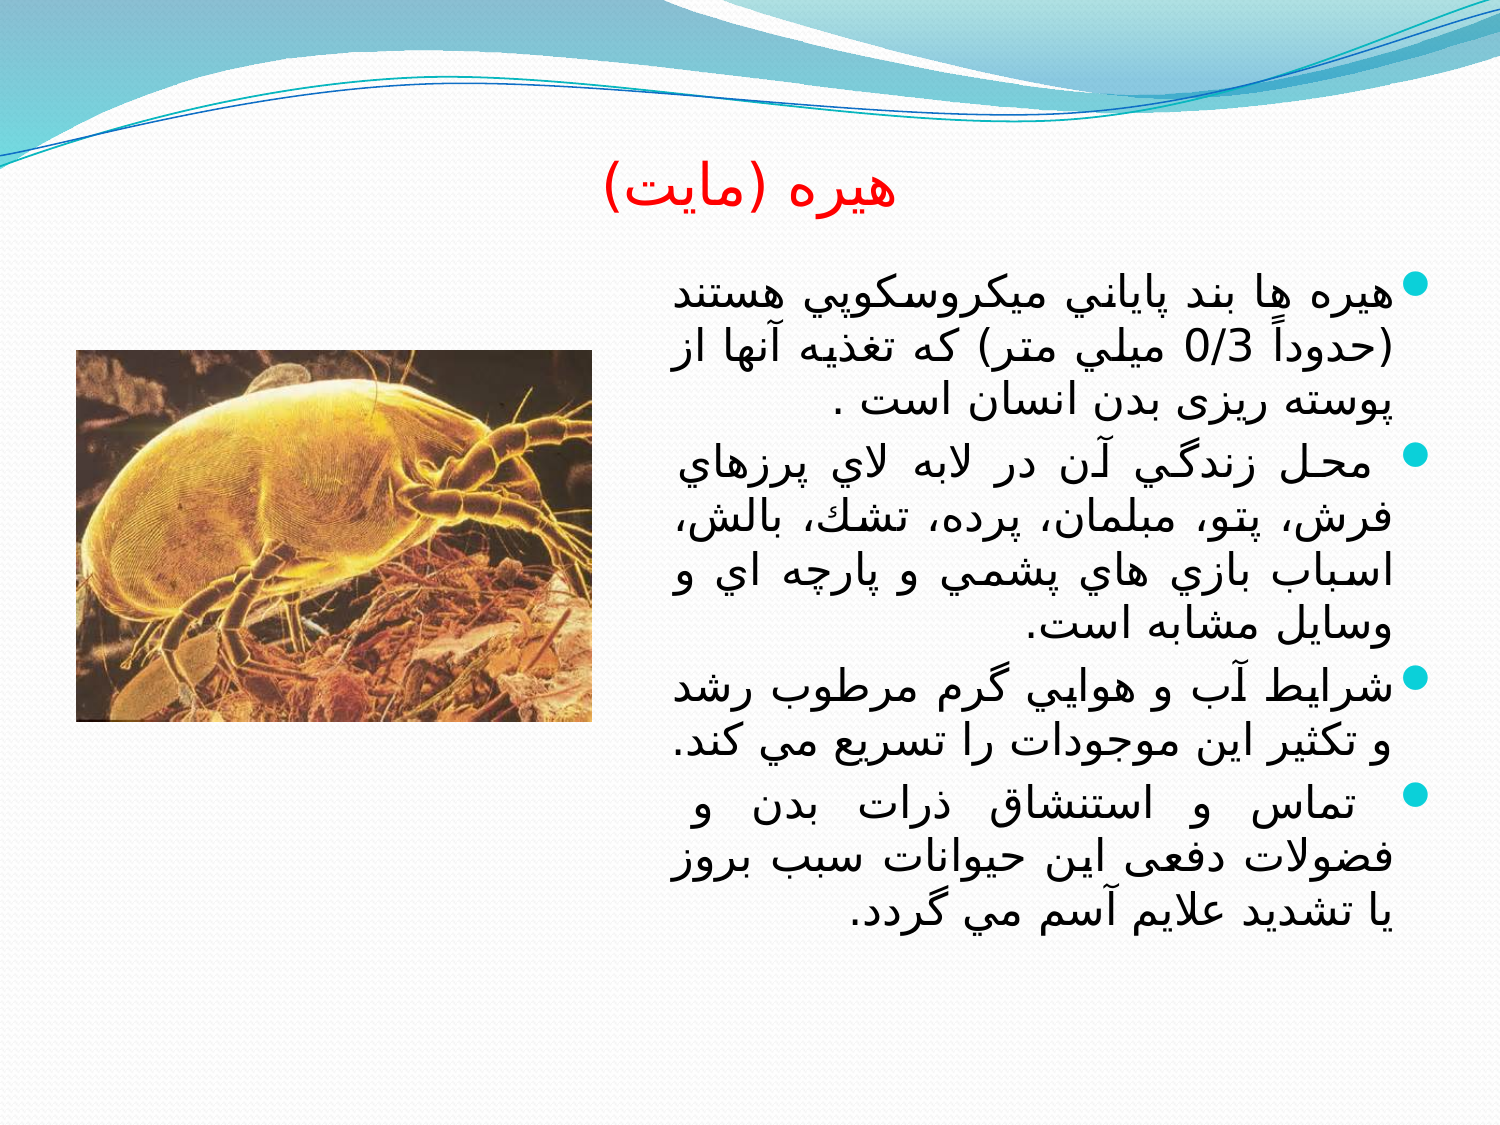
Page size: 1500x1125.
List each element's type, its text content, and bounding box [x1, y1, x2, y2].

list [76, 349, 592, 722]
title هيره (مایت) [75, 125, 1425, 232]
list هيره ها بند پاياني ميكروسكوپي هستند (حدوداً 0/3 ميلي متر) كه تغذیه آنها از پوسته ریزی بدن انسان است . محل زندگي آن در لابه لاي پرز‌هاي فرش، پتو، مبلمان، پرده، تشك، بالش، اسباب بازي هاي پشمي و پارچه اي و وسايل مشابه است. شرايط آب و هوايي گرم مرطوب رشد و تكثير اين موجودات را تسريع مي كند. تماس و استنشاق ذرات بدن و فضولات دفعی اين حيوانات سبب بروز یا تشدید علايم آسم مي گردد. [655, 255, 1447, 988]
